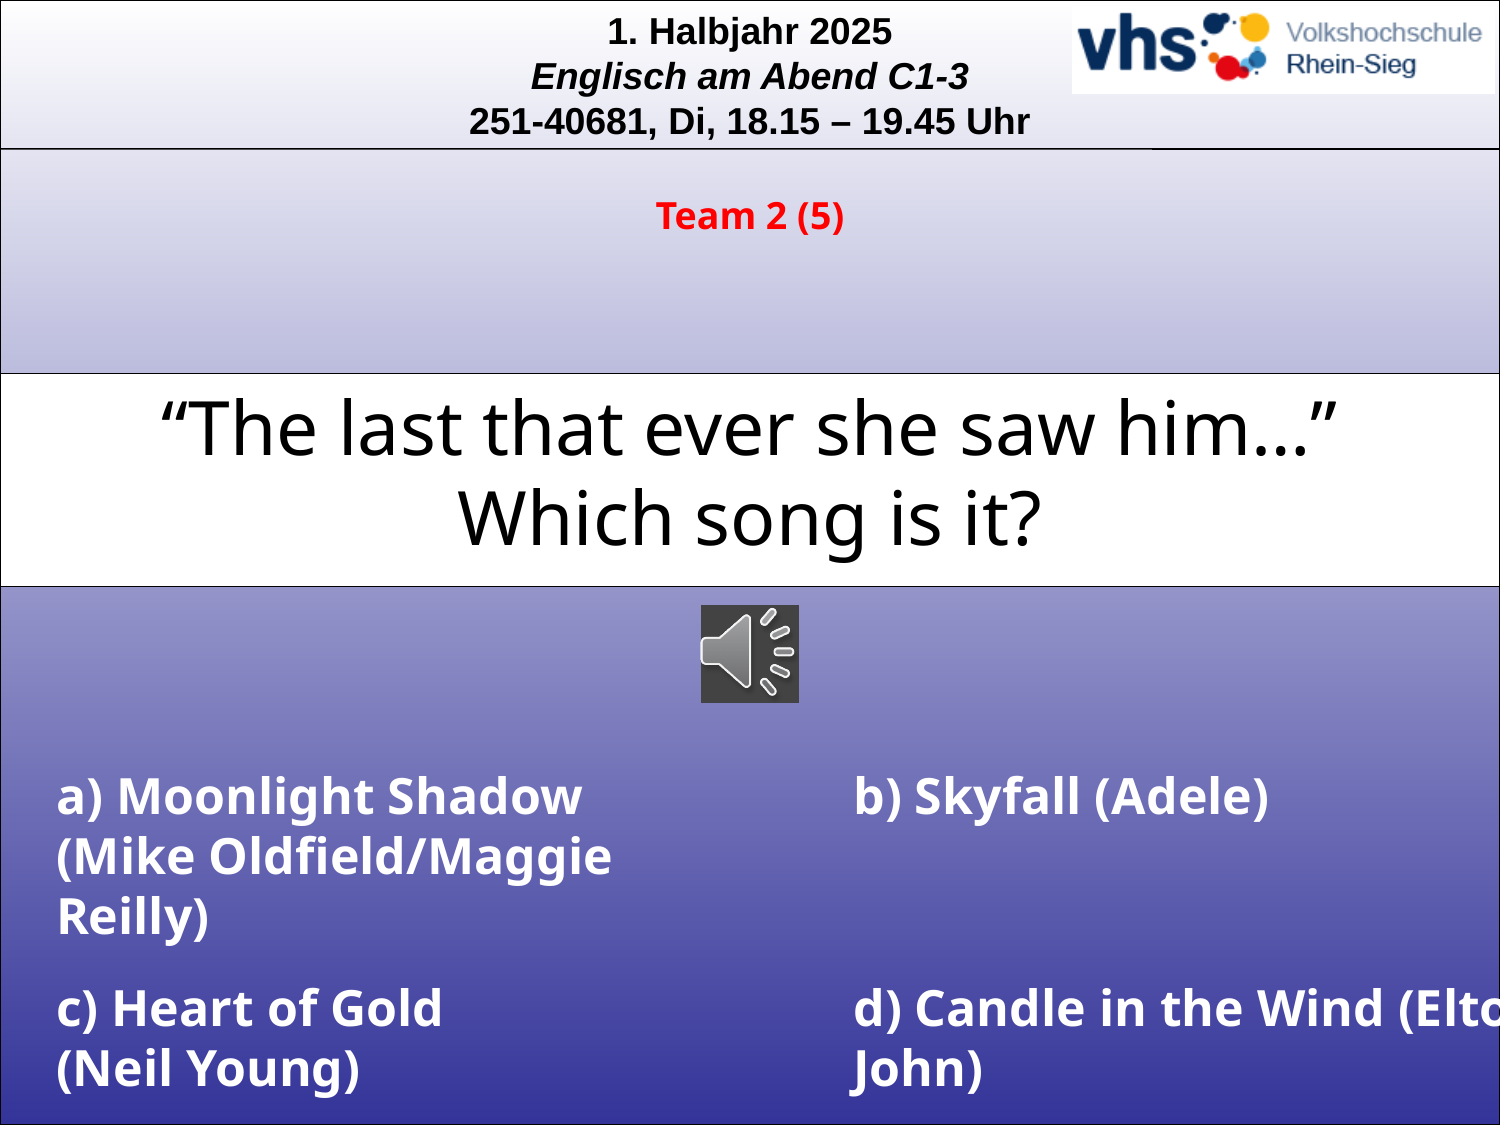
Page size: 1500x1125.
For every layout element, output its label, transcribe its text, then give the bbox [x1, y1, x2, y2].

text_box c) Heart of Gold (Neil Young) [41, 969, 680, 1105]
text_box d) Candle in the Wind (Elton John) [838, 969, 1500, 1105]
title “The last that ever she saw him…” Which song is it? [0, 373, 1500, 587]
picture [699, 603, 801, 705]
text_box b) Skyfall (Adele) [838, 756, 1378, 892]
text_box Team 2 (5) [0, 184, 1500, 245]
picture [1072, 7, 1495, 94]
text_box a) Moonlight Shadow (Mike Oldfield/Maggie Reilly) [41, 756, 739, 952]
